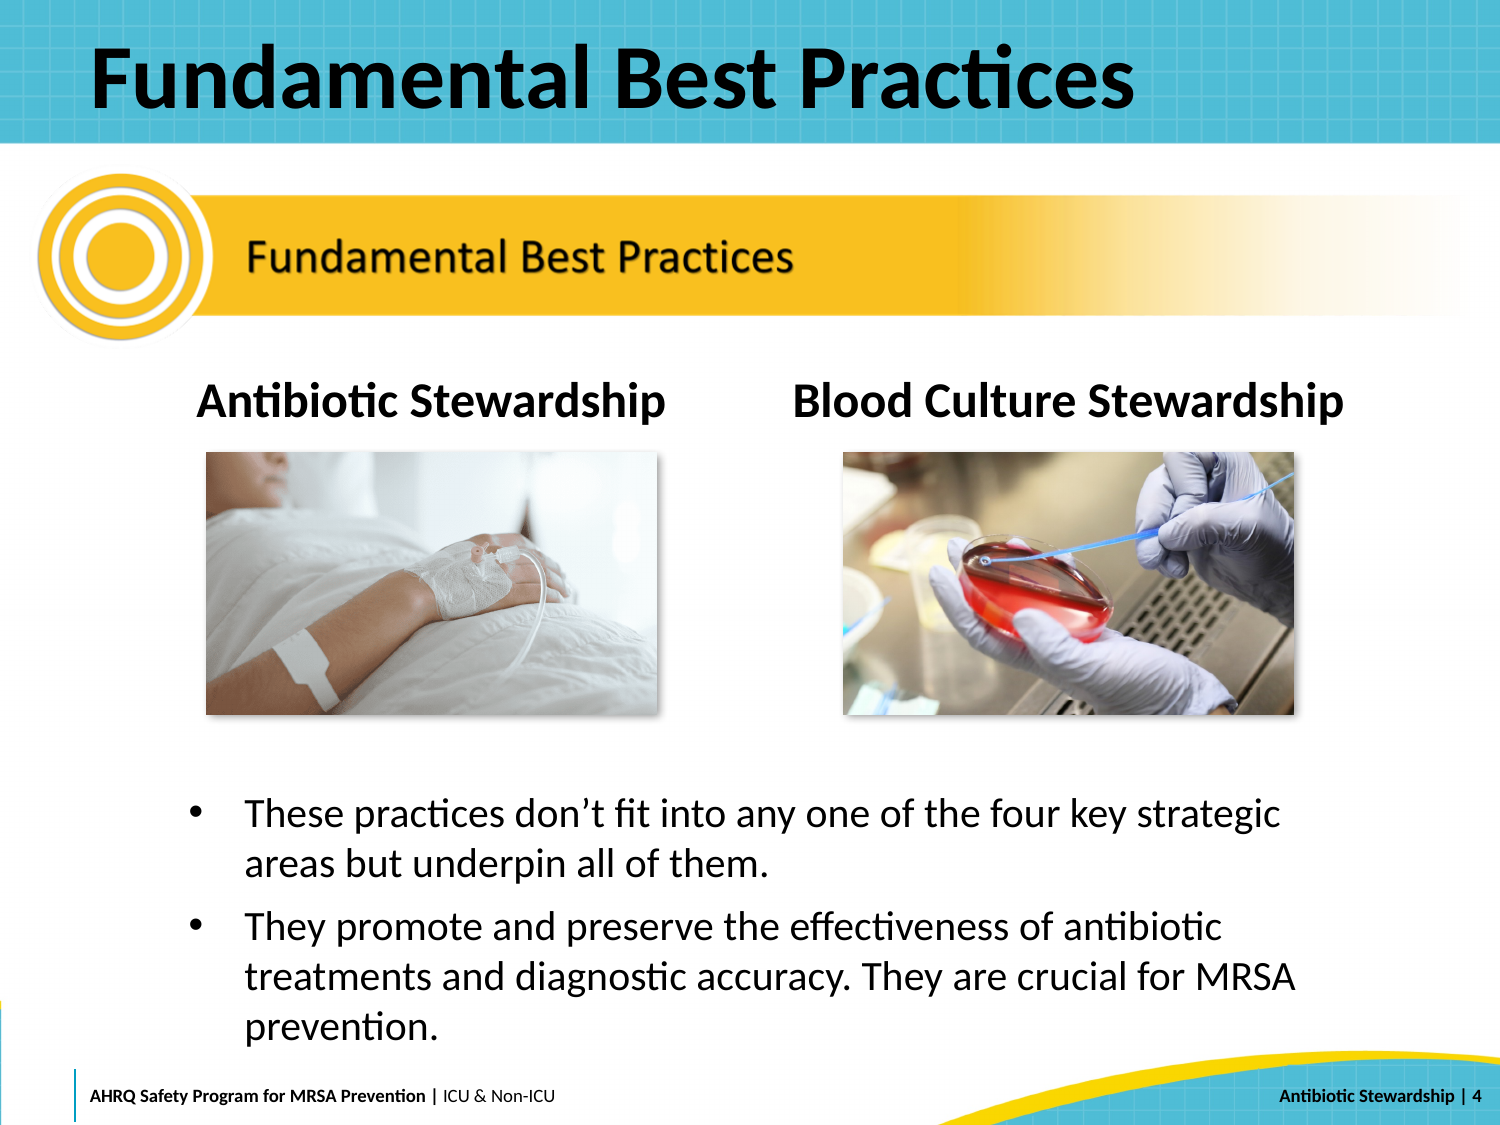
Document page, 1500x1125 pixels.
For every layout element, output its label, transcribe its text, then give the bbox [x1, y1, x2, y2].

slide_number | 4 [1455, 1065, 1500, 1125]
title Fundamental Best Practices [75, 0, 1425, 150]
picture [0, 0, 1500, 1125]
list These practices don’t fit into any one of the four key strategic areas but underpin all of them. They promote and preserve the effectiveness of antibiotic treatments and diagnostic accuracy. They are crucial for MRSA prevention. [173, 778, 1328, 1065]
list Blood Culture Stewardship [768, 360, 1369, 435]
list Antibiotic Stewardship [131, 360, 732, 435]
